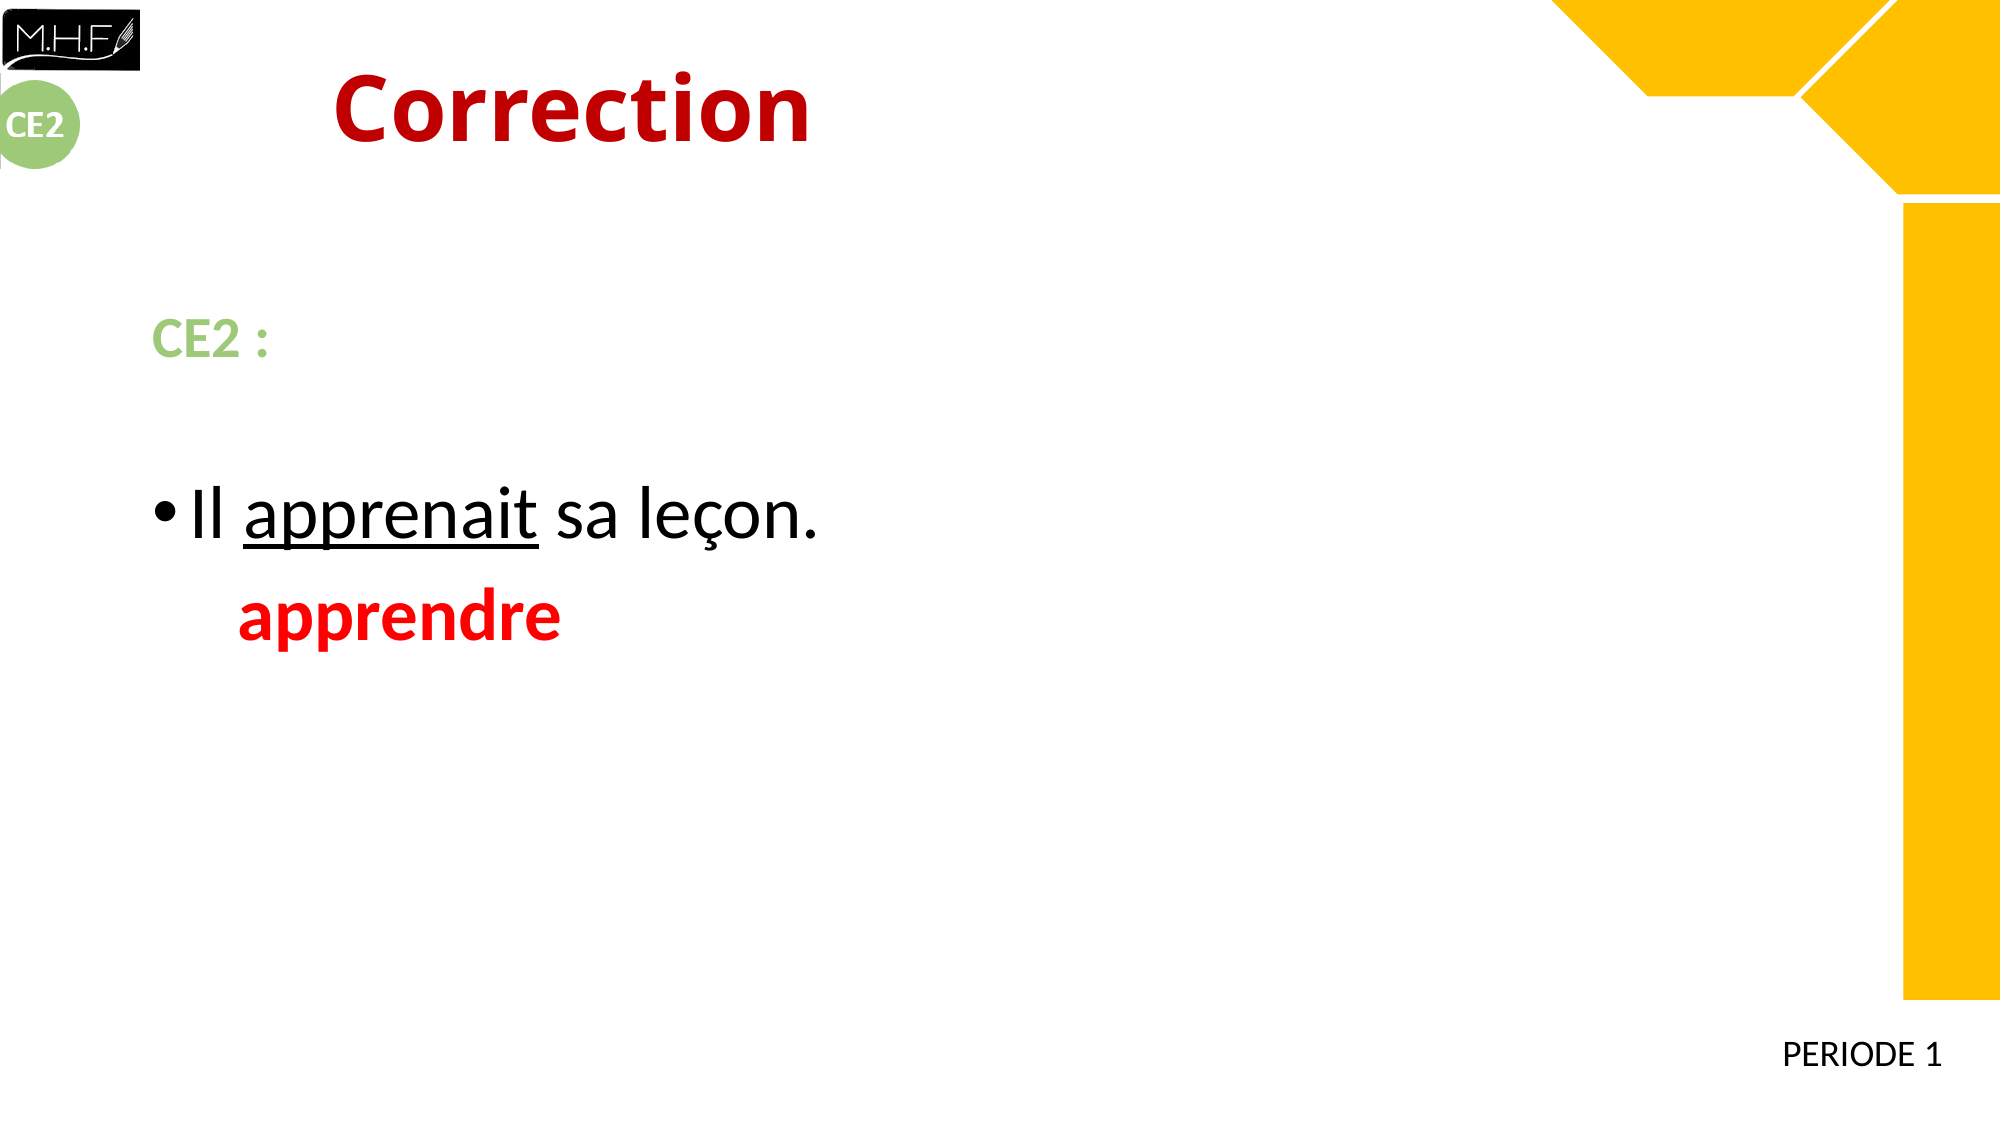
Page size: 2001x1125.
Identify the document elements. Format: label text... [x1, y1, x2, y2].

picture [0, 7, 140, 169]
list CE2 : Il apprenait sa leçon. apprendre [137, 299, 1863, 1014]
text_box [1549, 0, 1892, 98]
text_box [1799, 0, 2000, 196]
title Correction [316, 3, 1863, 221]
text_box PERIODE 1 [1362, 1021, 1967, 1125]
text_box [1902, 202, 2000, 1001]
